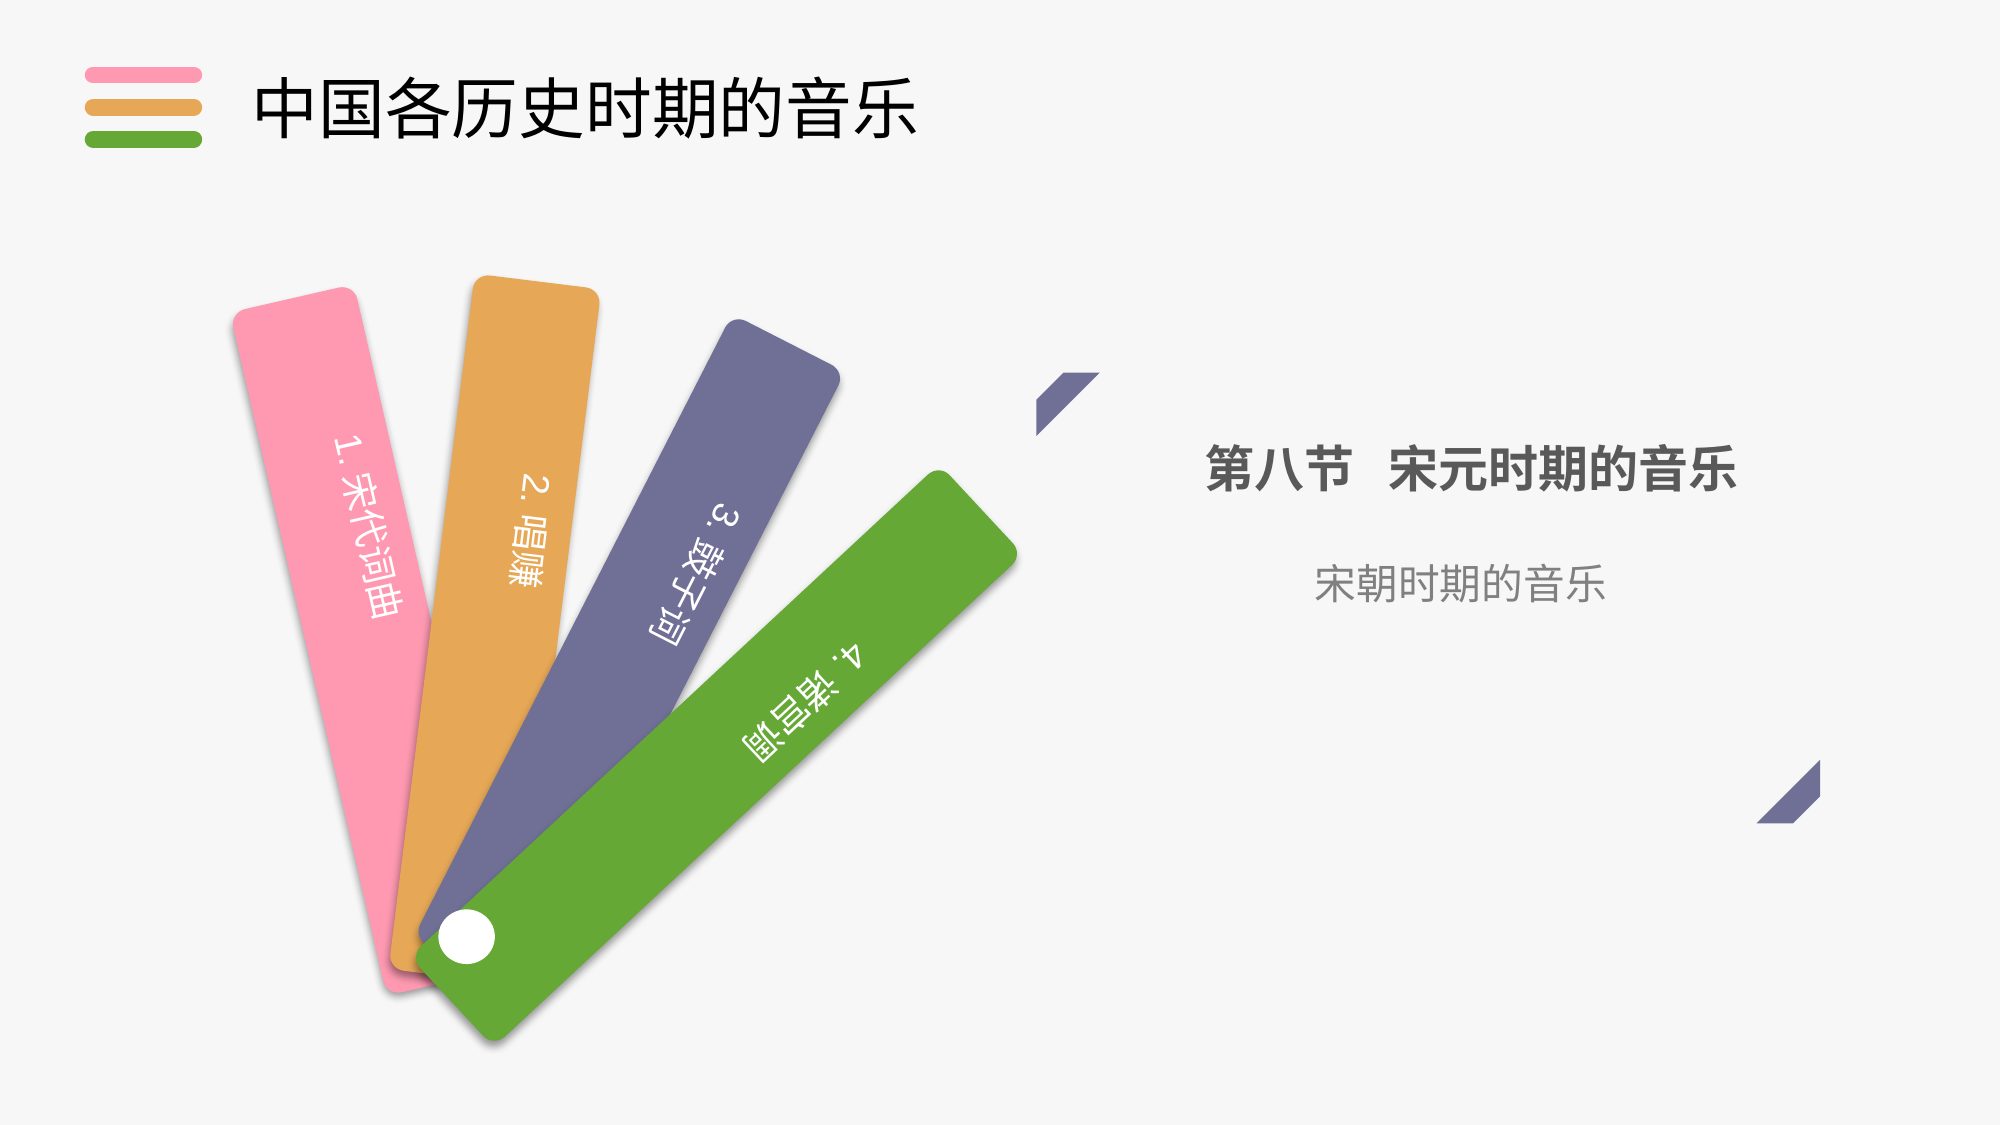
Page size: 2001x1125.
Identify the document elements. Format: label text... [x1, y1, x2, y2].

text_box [1036, 372, 1821, 824]
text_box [306, 278, 1079, 1006]
text_box 中国各历史时期的音乐 [236, 59, 1069, 154]
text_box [93, 74, 194, 140]
